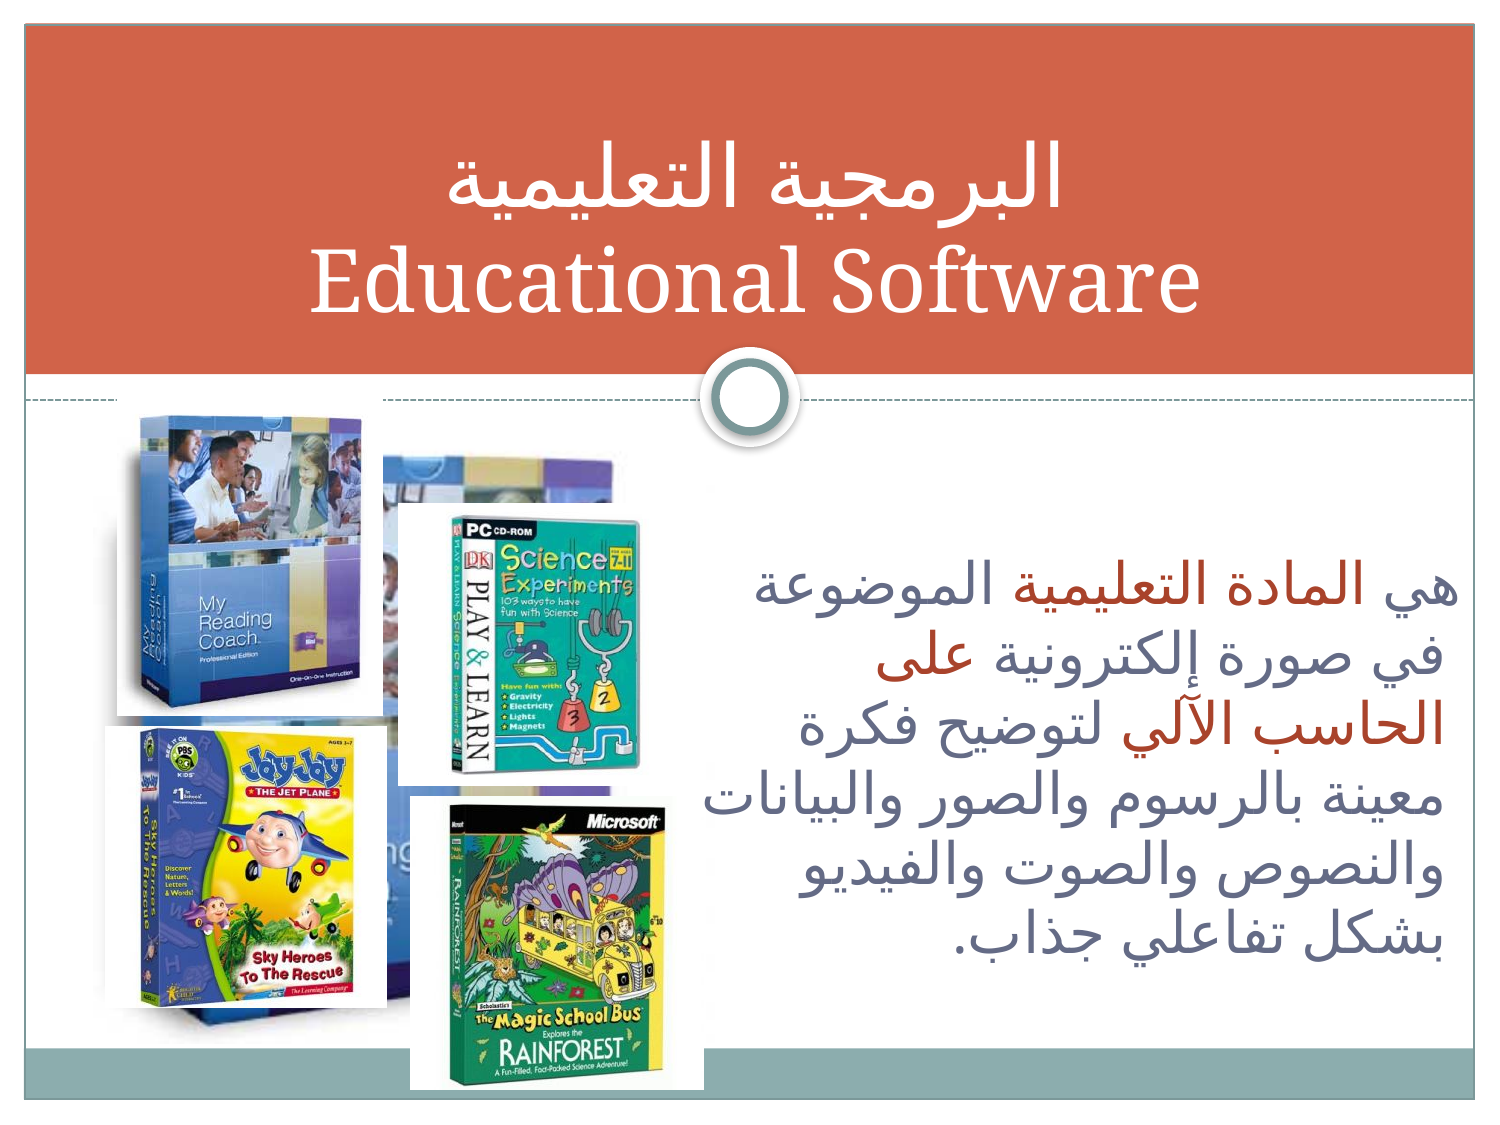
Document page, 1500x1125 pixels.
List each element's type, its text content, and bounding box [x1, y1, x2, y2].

text_box هي المادة التعليمية الموضوعة في صورة إلكترونية على الحاسب الآلي لتوضيح فكرة معينة بالرسوم والصور والبيانات والنصوص والصوت والفيديو بشكل تفاعلي جذاب. [708, 539, 1477, 1095]
title البرمجية التعليمية Educational Software [118, 87, 1394, 338]
picture [70, 398, 715, 1091]
